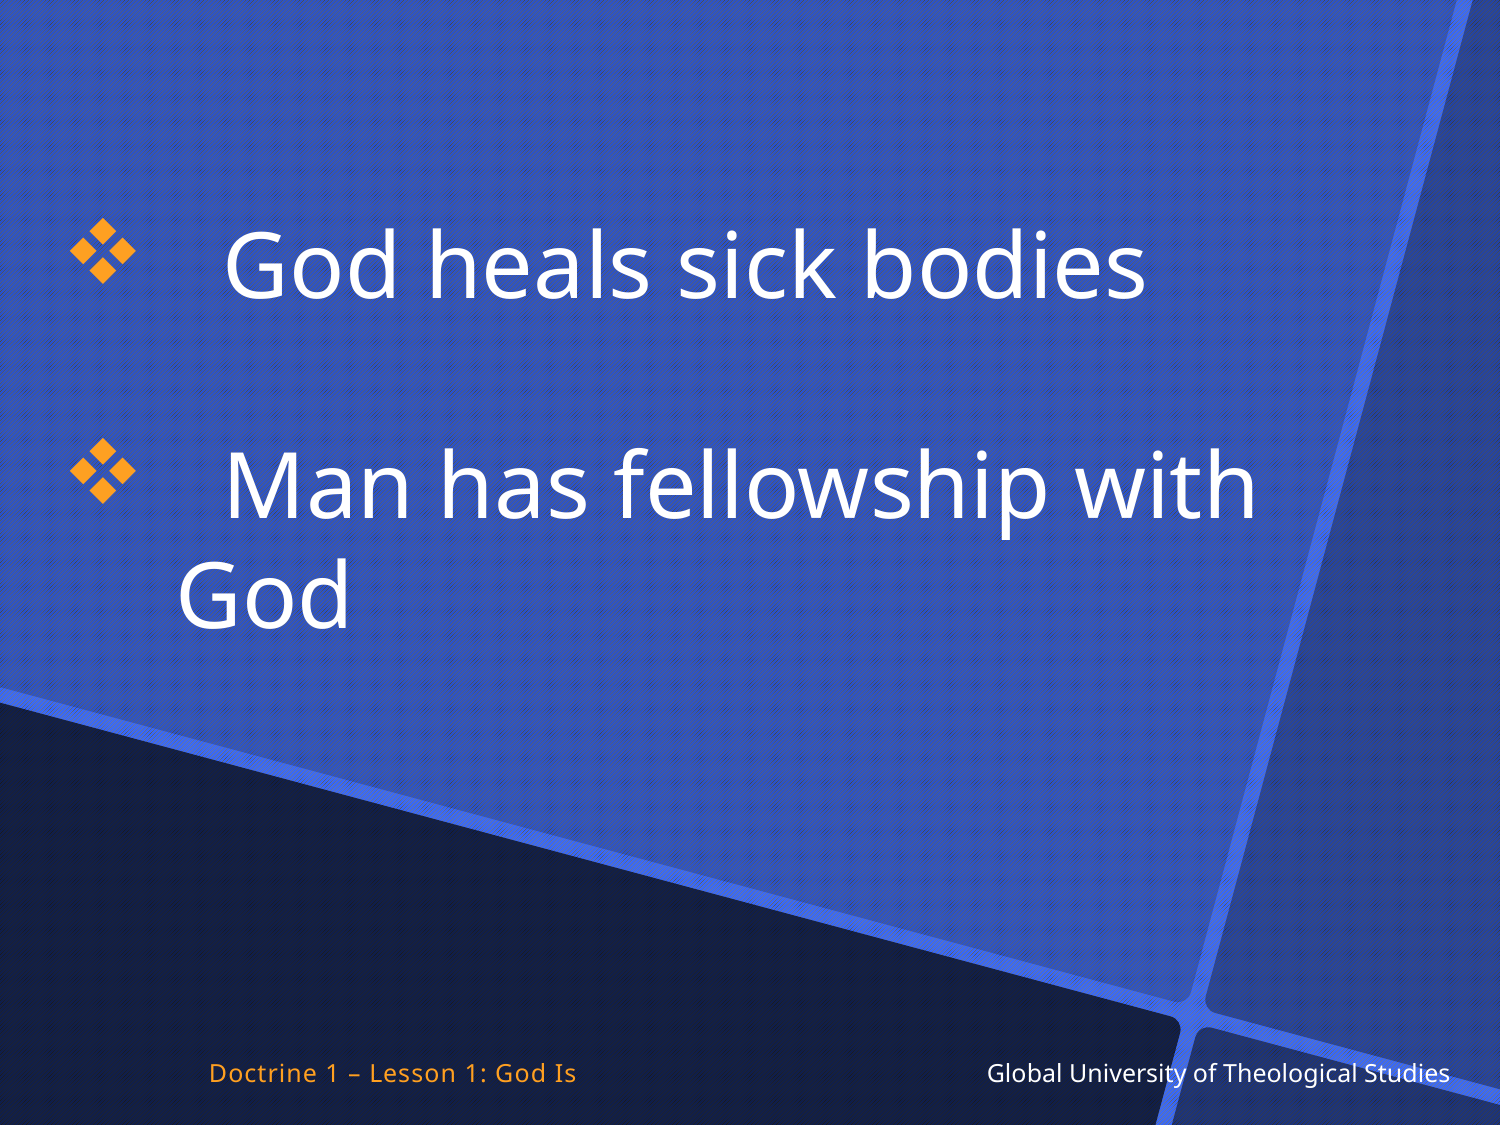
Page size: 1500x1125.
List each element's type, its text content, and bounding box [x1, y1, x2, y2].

footer Doctrine 1 – Lesson 1: God Is Global University of Theological Studies [35, 1038, 1467, 1108]
text_box God heals sick bodies Man has fellowship with God [48, 90, 1435, 790]
